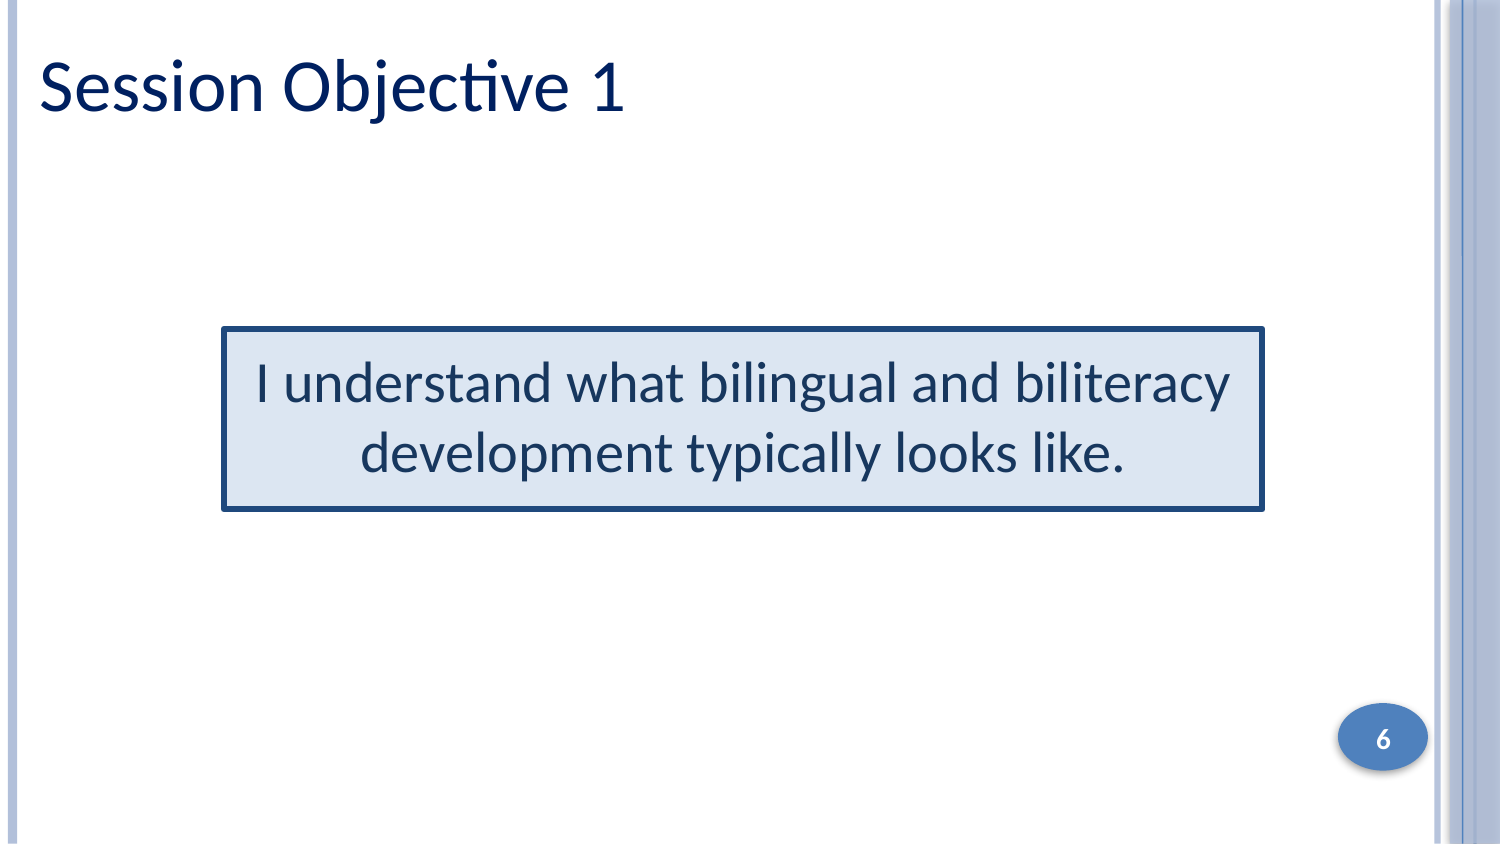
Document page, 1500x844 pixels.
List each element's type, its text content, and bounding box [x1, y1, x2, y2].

text_box I understand what bilingual and biliteracy development typically looks like. [223, 329, 1263, 510]
text_box Session Objective 1 [24, 31, 1423, 135]
slide_number 6 [1333, 705, 1434, 770]
